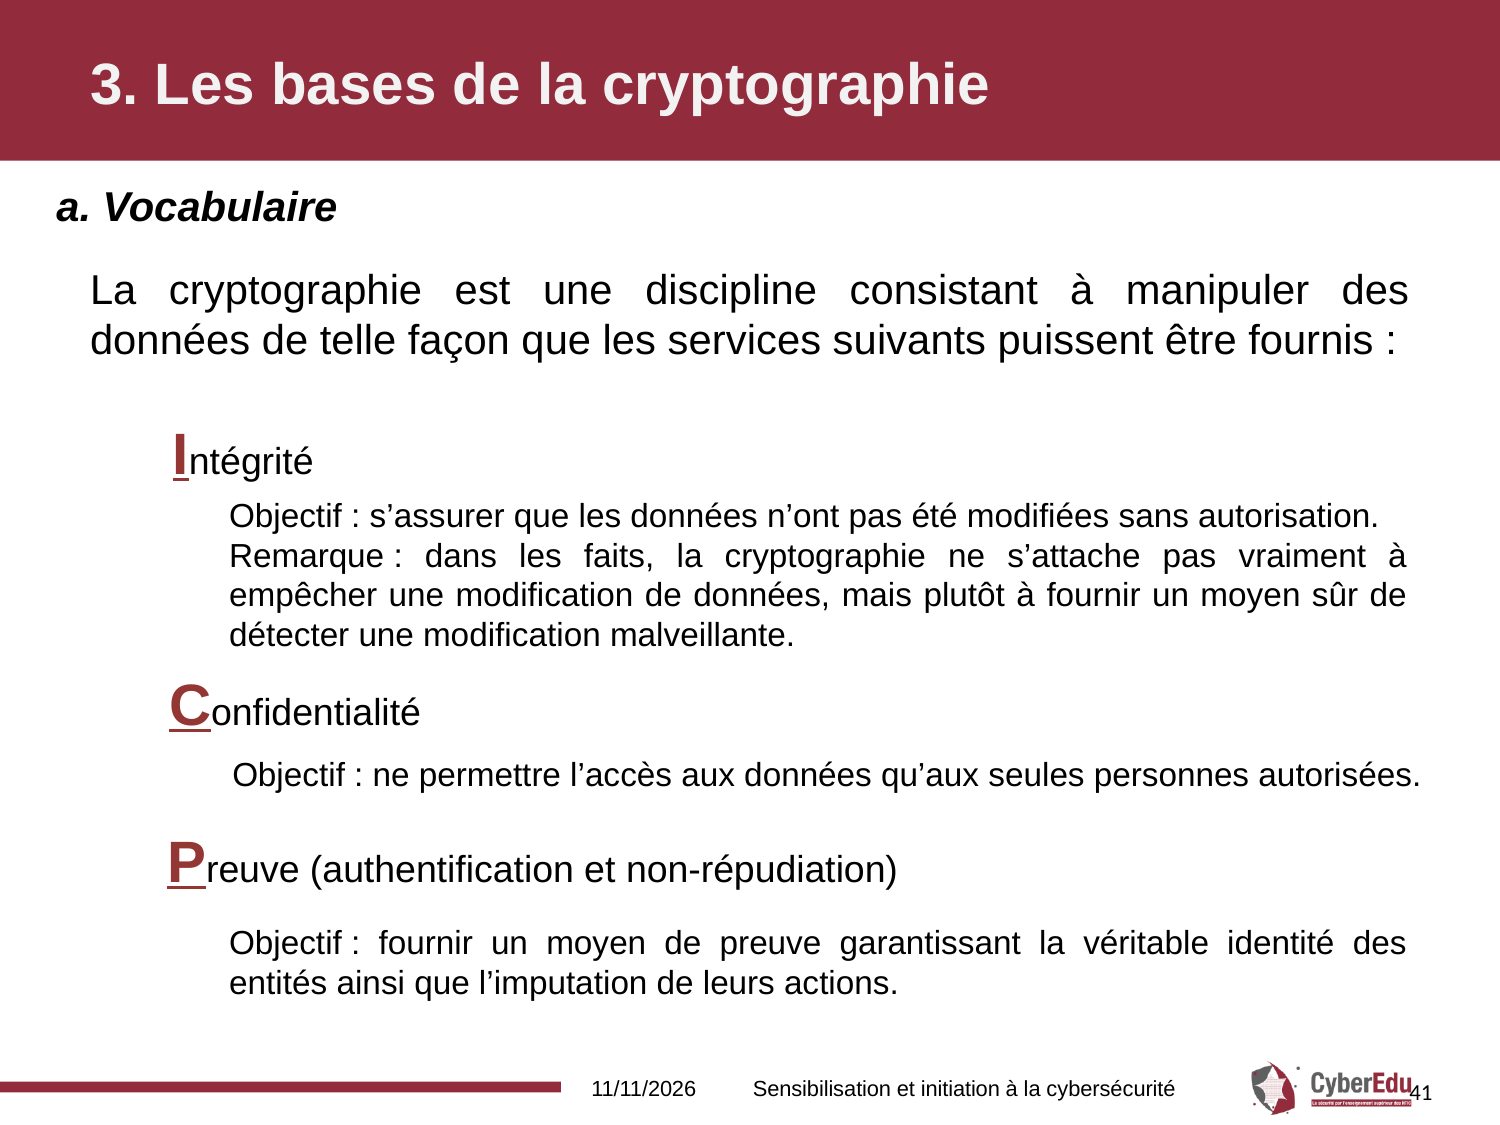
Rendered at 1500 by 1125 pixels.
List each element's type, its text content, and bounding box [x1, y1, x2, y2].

picture [1246, 1060, 1412, 1115]
title 3. Les bases de la cryptographie [75, 1, 1425, 161]
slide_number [561, 1057, 727, 1118]
text_box Intégrité [157, 408, 329, 494]
text_box Objectif : s’assurer que les données n’ont pas été modifiées sans autorisation. Remarque : dans les faits, la cryptographie ne s’attache pas vraiment à empêcher une modification de données, mais plutôt à fournir un moyen sûr de détecter une modification malveillante. [214, 486, 1424, 661]
text_box a. Vocabulaire [41, 172, 1471, 268]
text_box Objectif : fournir un moyen de preuve garantissant la véritable identité des entités ainsi que l’imputation de leurs actions. [214, 913, 1424, 1009]
list La cryptographie est une discipline consistant à manipuler des données de telle façon que les services suivants puissent être fournis : [75, 255, 1425, 433]
text_box Confidentialité [154, 660, 436, 745]
text_box Preuve (authentification et non-répudiation) [152, 816, 914, 902]
footer Sensibilisation et initiation à la cybersécurité [738, 1057, 1236, 1118]
text_box Objectif : ne permettre l’accès aux données qu’aux seules personnes autorisées. [217, 745, 1439, 801]
